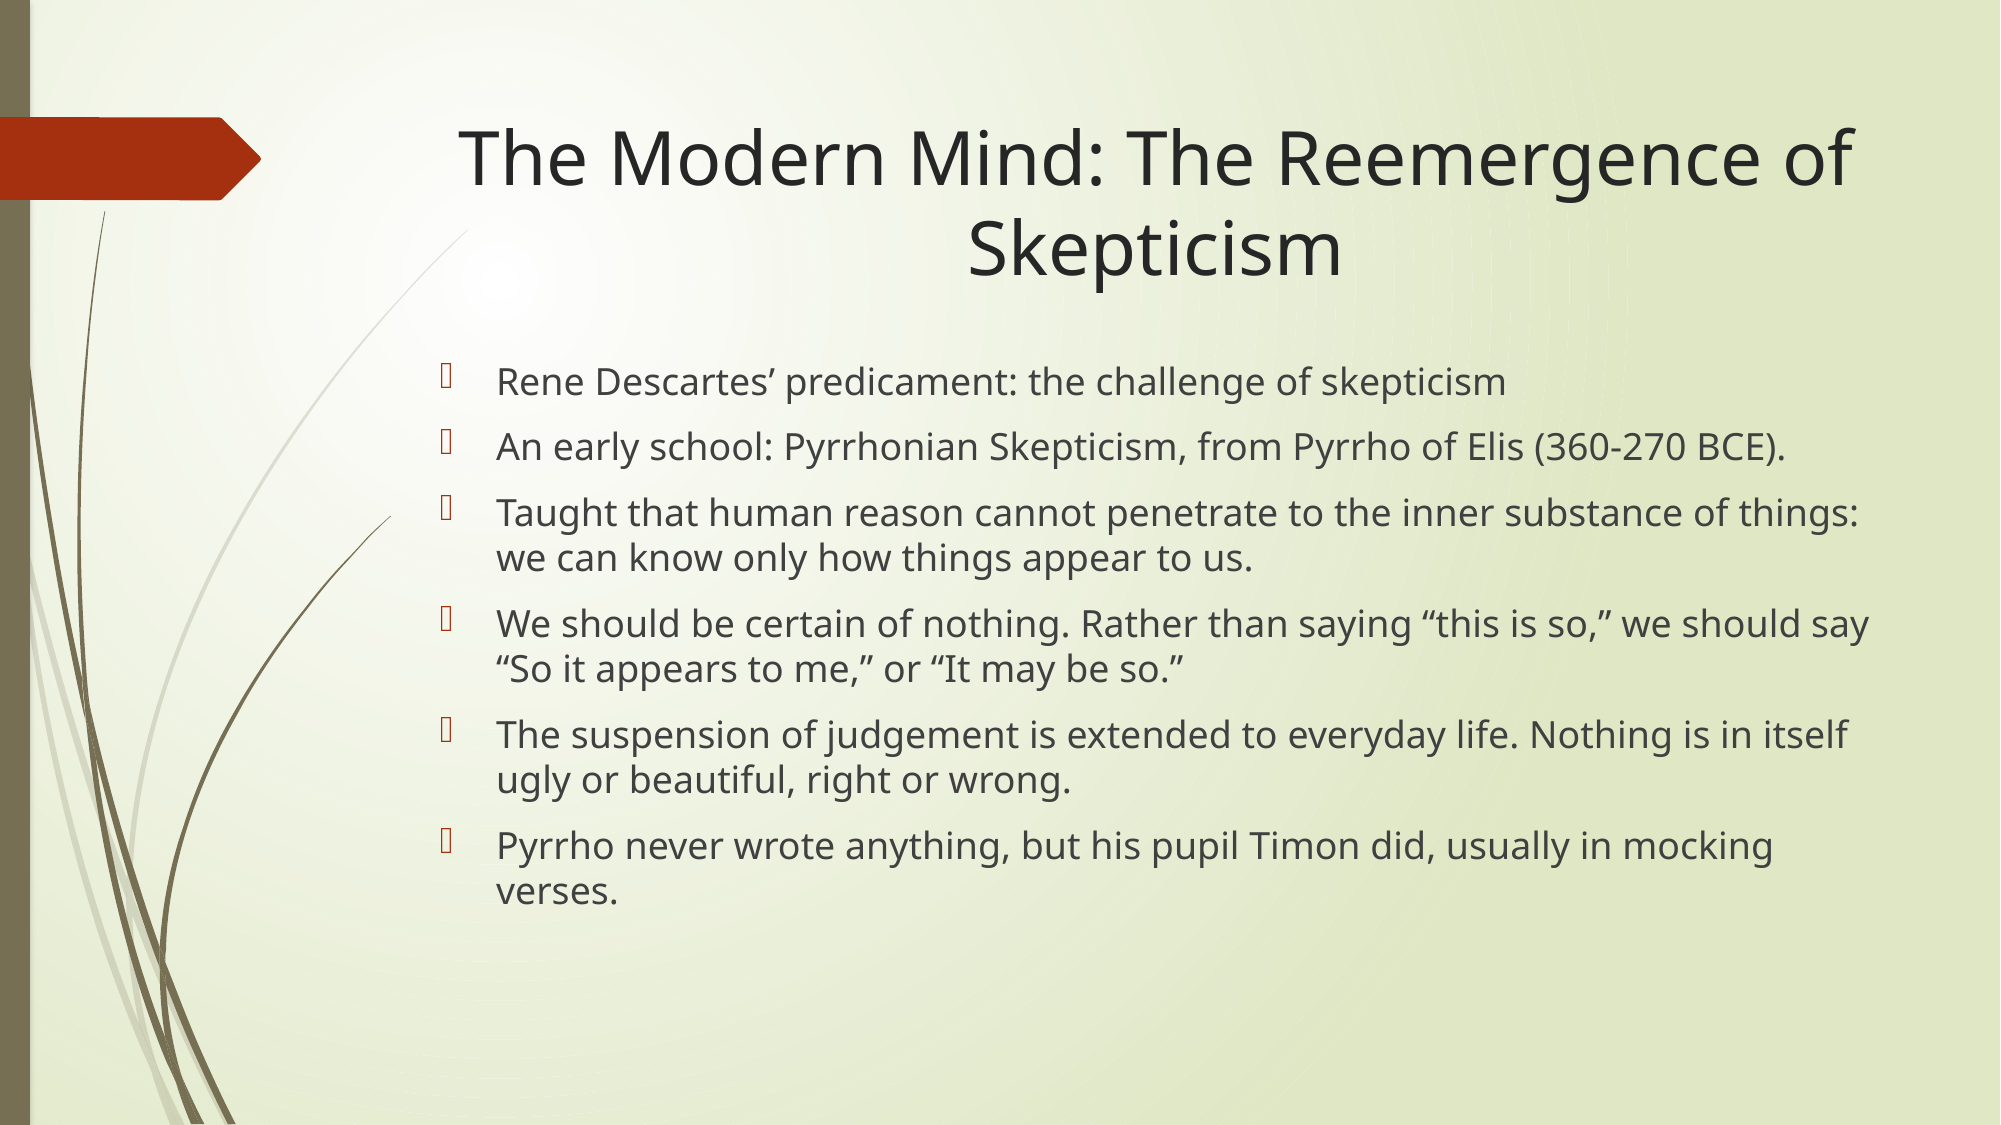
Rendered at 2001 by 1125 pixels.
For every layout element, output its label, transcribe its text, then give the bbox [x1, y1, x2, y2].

title The Modern Mind: The Reemergence of Skepticism [425, 102, 1888, 313]
list Rene Descartes’ predicament: the challenge of skepticism An early school: Pyrrhonian Skepticism, from Pyrrho of Elis (360-270 BCE). Taught that human reason cannot penetrate to the inner substance of things: we can know only how things appear to us. We should be certain of nothing. Rather than saying “this is so,” we should say “So it appears to me,” or “It may be so.” The suspension of judgement is extended to everyday life. Nothing is in itself ugly or beautiful, right or wrong. Pyrrho never wrote anything, but his pupil Timon did, usually in mocking verses. [424, 350, 1888, 970]
